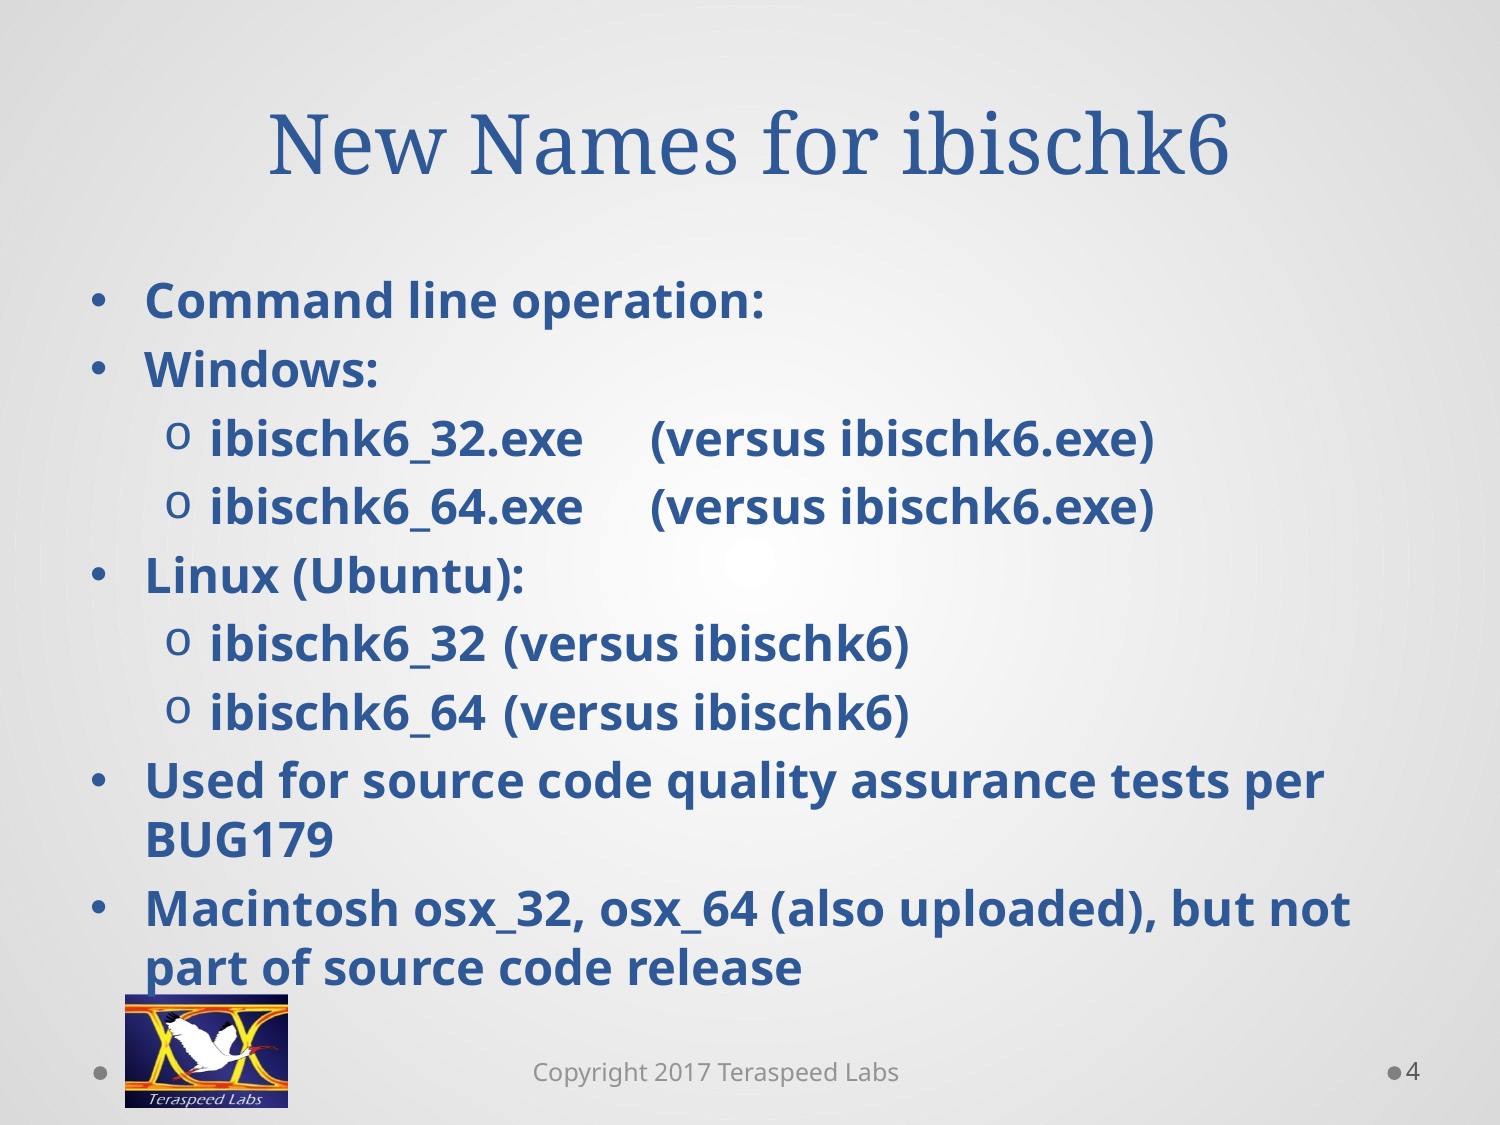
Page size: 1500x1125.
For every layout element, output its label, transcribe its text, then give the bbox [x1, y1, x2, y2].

list Command line operation: Windows: ibischk6_32.exe (versus ibischk6.exe) ibischk6_64.exe (versus ibischk6.exe) Linux (Ubuntu): ibischk6_32 (versus ibischk6) ibischk6_64 (versus ibischk6) Used for source code quality assurance tests per BUG179 Macintosh osx_32, osx_64 (also uploaded), but not part of source code release [75, 262, 1425, 1005]
slide_number 4 [1401, 1042, 1494, 1103]
footer Copyright 2017 Teraspeed Labs [525, 1043, 993, 1103]
title New Names for ibischk6 [75, 0, 1425, 262]
picture [125, 1005, 288, 1108]
